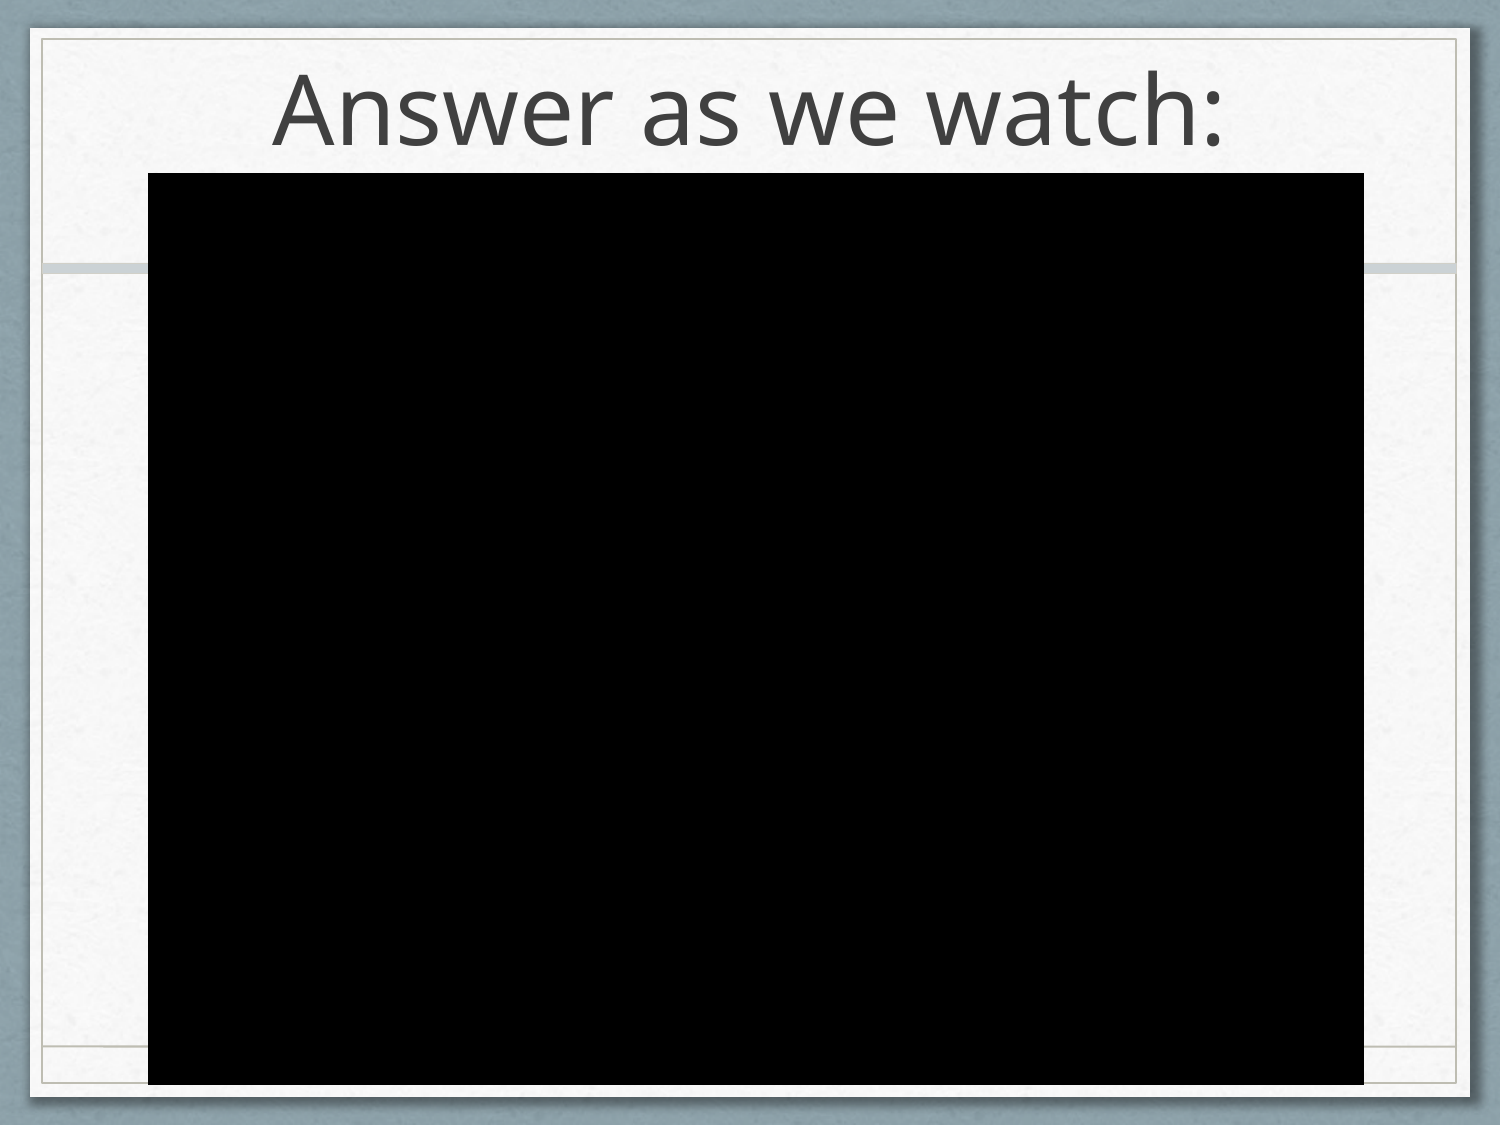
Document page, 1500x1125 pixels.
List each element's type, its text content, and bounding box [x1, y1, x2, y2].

picture [30, 28, 1470, 1097]
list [147, 172, 1366, 1087]
title Answer as we watch: [147, 40, 1353, 166]
